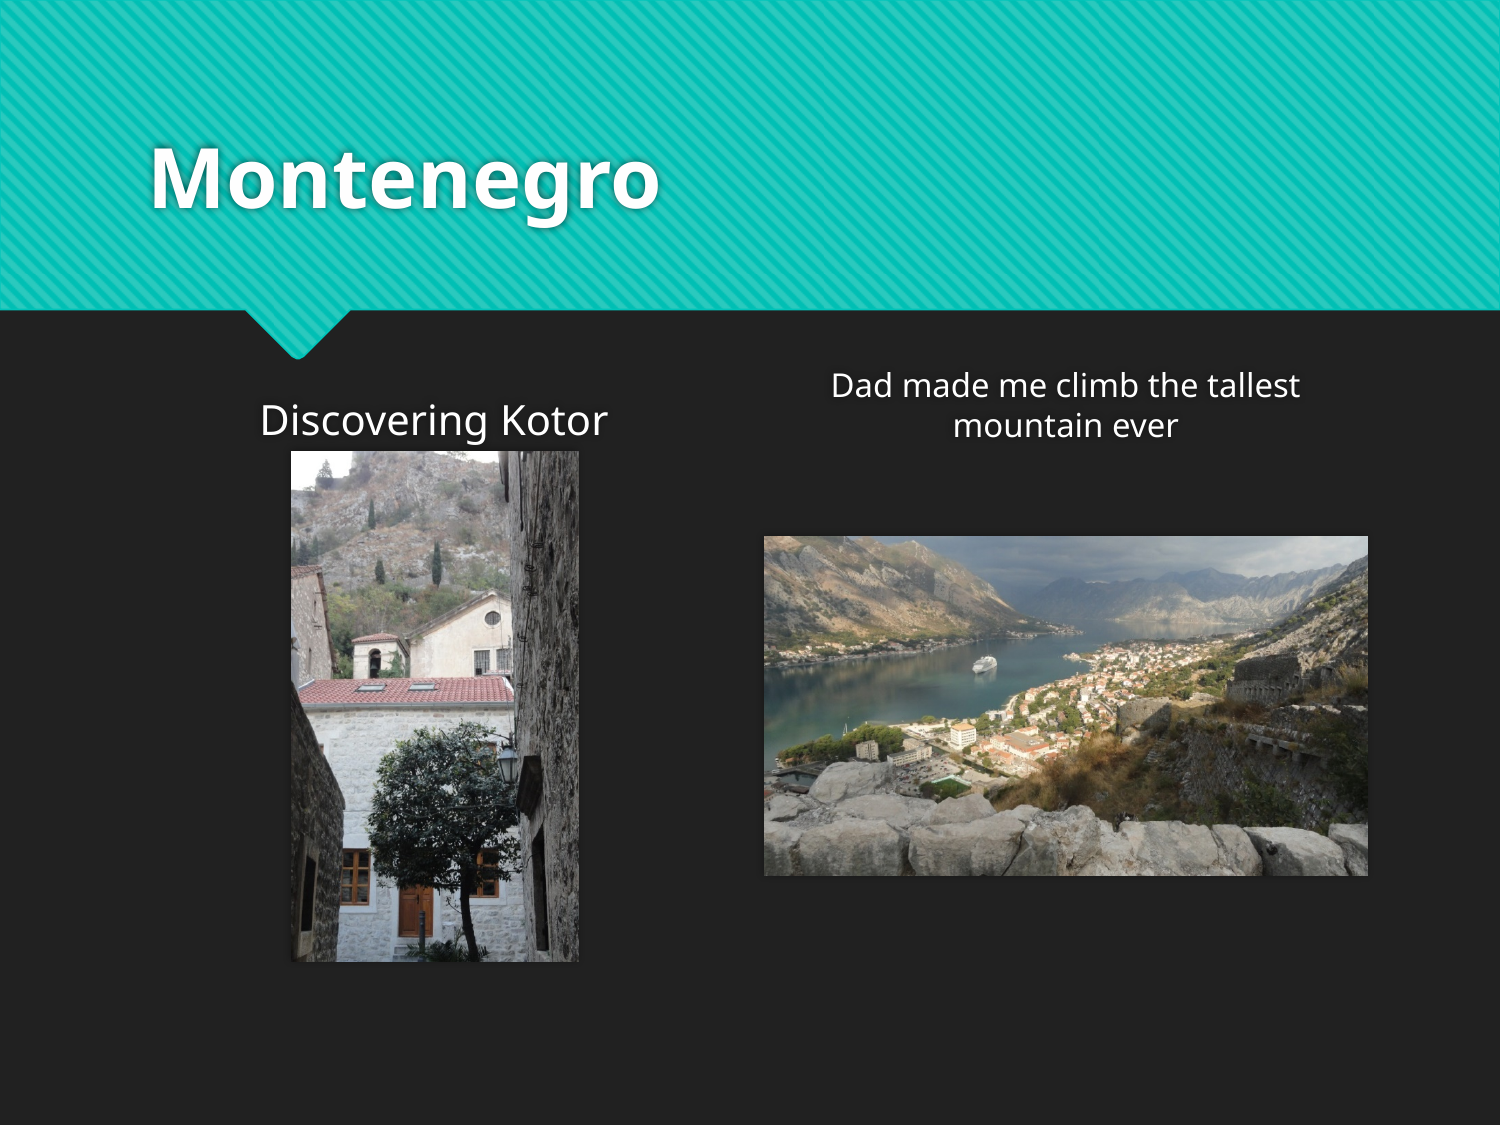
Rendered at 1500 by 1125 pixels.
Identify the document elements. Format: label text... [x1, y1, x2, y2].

title Montenegro [132, 73, 1368, 233]
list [291, 451, 580, 962]
list Dad made me climb the tallest mountain ever [765, 356, 1368, 452]
list Discovering Kotor [132, 356, 735, 452]
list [764, 536, 1368, 877]
